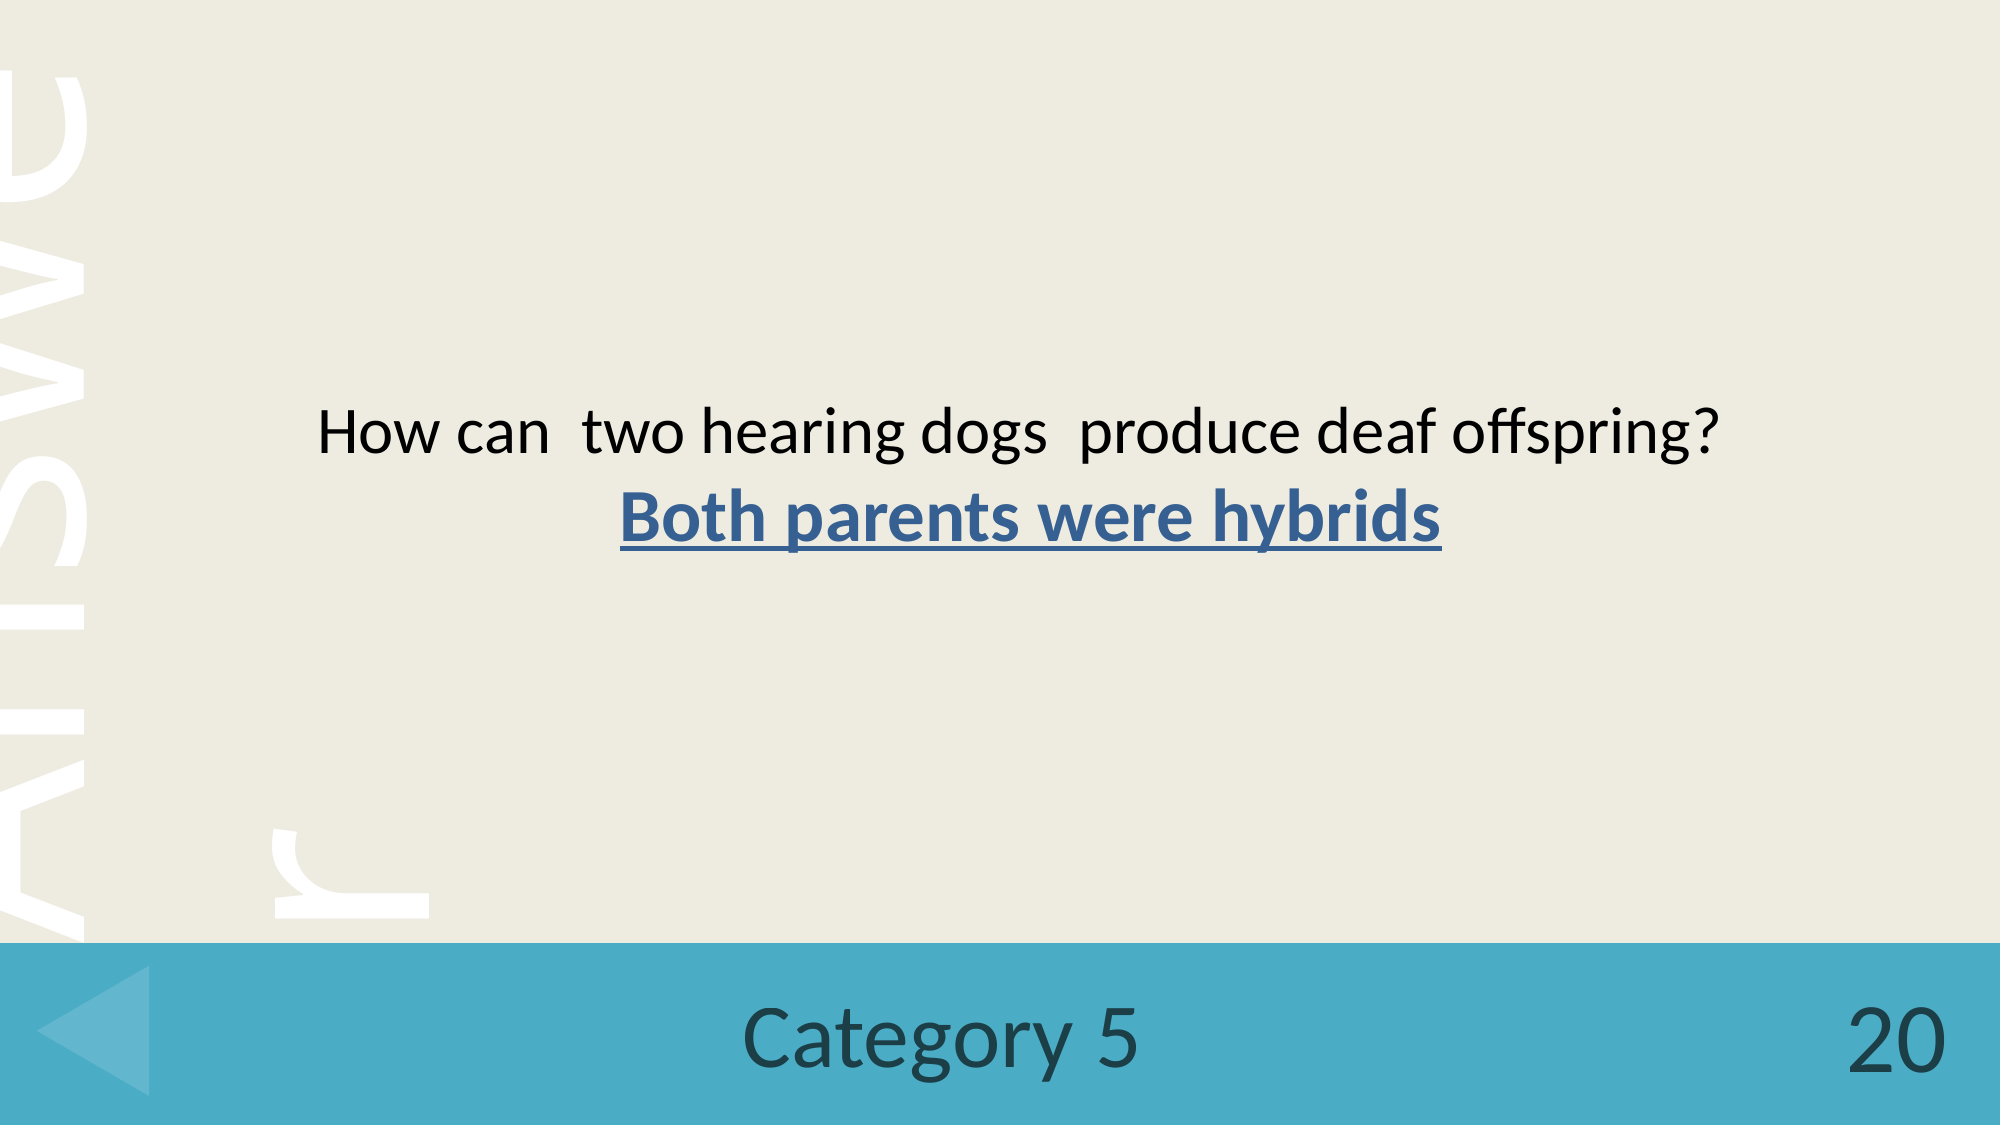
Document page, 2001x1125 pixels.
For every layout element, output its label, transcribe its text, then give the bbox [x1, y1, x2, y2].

list 20 [1843, 967, 1963, 1097]
title Category 5 [42, 937, 1843, 1125]
list How can two hearing dogs produce deaf offspring? Both parents were hybrids [302, 307, 1760, 636]
